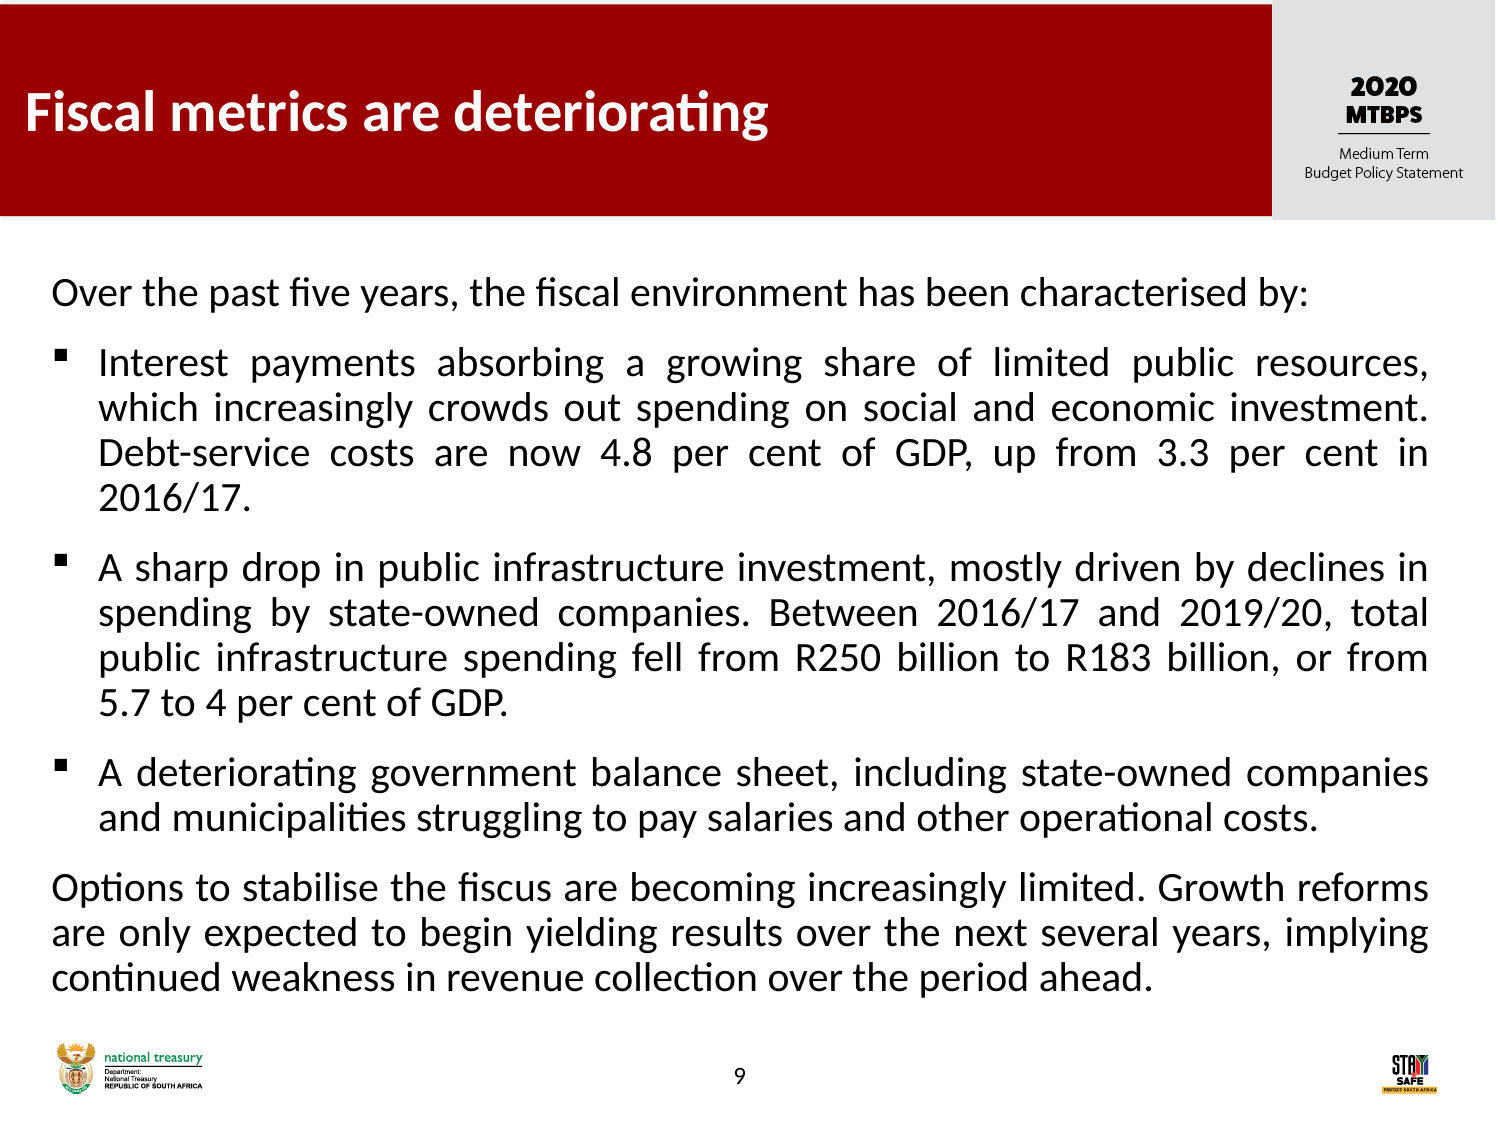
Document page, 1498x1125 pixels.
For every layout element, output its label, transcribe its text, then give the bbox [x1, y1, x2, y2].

slide_number 8 [549, 1075, 930, 1105]
picture [57, 1075, 549, 1094]
picture [2, 0, 1495, 220]
text_box Over the past five years, the fiscal environment has been characterised by: Interest payments absorbing a growing share of limited public resources, which increasingly crowds out spending on social and economic investment. Debt-service costs are now 4.8 per cent of GDP, up from 3.3 per cent in 2016/17. A sharp drop in public infrastructure investment, mostly driven by declines in spending by state-owned companies. Between 2016/17 and 2019/20, total public infrastructure spending fell from R250 billion to R183 billion, or from 5.7 to 4 per cent of GDP. A deteriorating government balance sheet, including state-owned companies and municipalities struggling to pay salaries and other operational costs. Options to stabilise the fiscus are becoming increasingly limited. Growth reforms are only expected to begin yielding results over the next several years, implying continued weakness in revenue collection over the period ahead. [36, 263, 1445, 1075]
text_box [0, 4, 1272, 217]
picture [930, 1075, 1437, 1094]
text_box Fiscal metrics are deteriorating [10, 5, 1272, 212]
